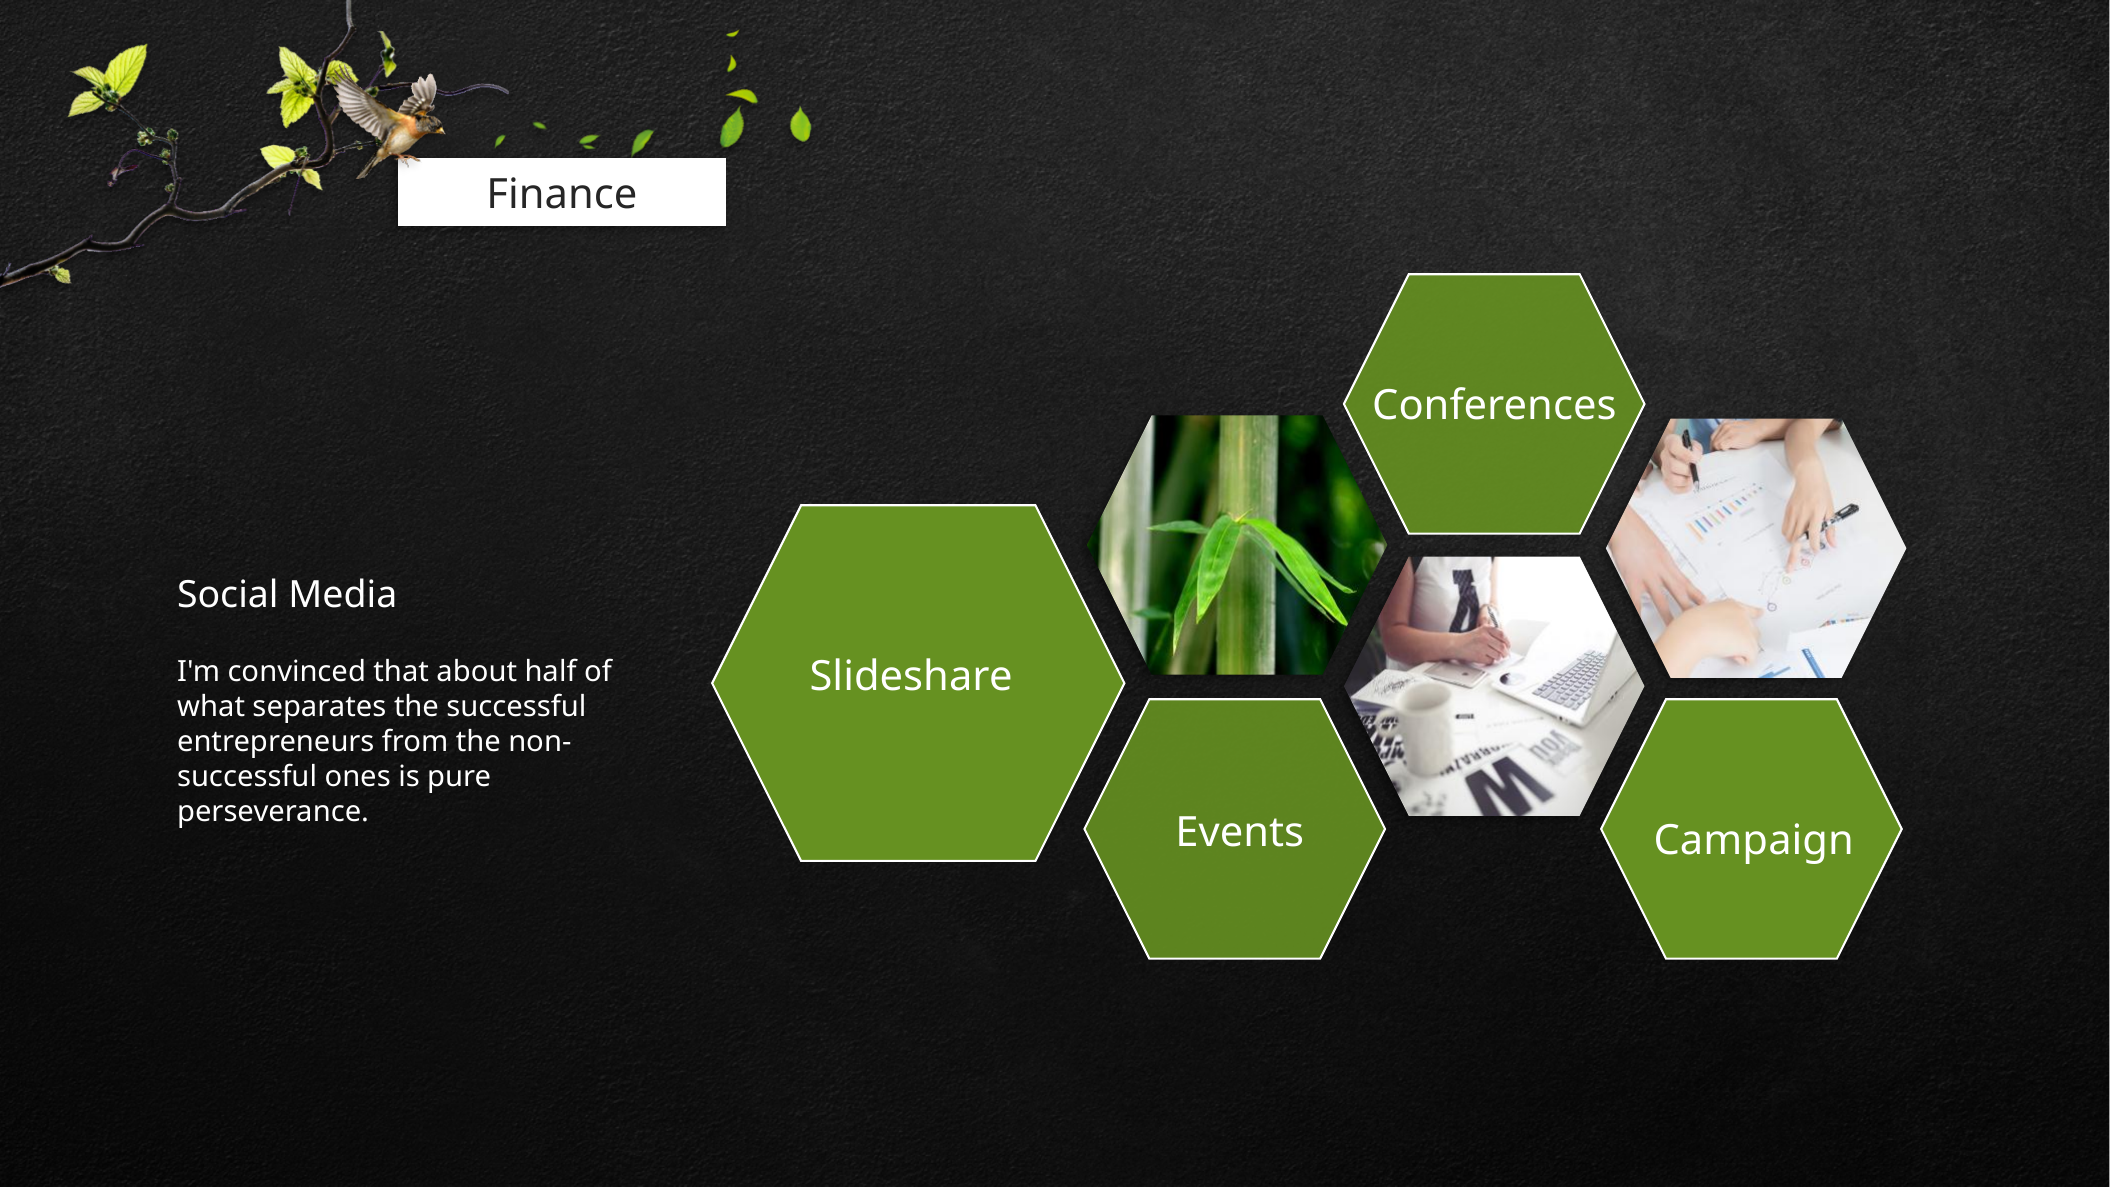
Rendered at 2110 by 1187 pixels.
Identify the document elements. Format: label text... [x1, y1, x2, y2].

picture [0, 0, 2110, 1187]
text_box [1105, 414, 1389, 676]
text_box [712, 505, 1125, 861]
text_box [1084, 699, 1391, 959]
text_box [1343, 274, 1646, 534]
text_box [1342, 555, 1646, 817]
text_box I'm convinced that about half of what separates the successful entrepreneurs from the non-successful ones is pure perseverance. [177, 652, 642, 828]
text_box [1601, 699, 1905, 959]
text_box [0, 0, 812, 313]
text_box Social Media [177, 569, 516, 615]
text_box [1604, 417, 1908, 679]
